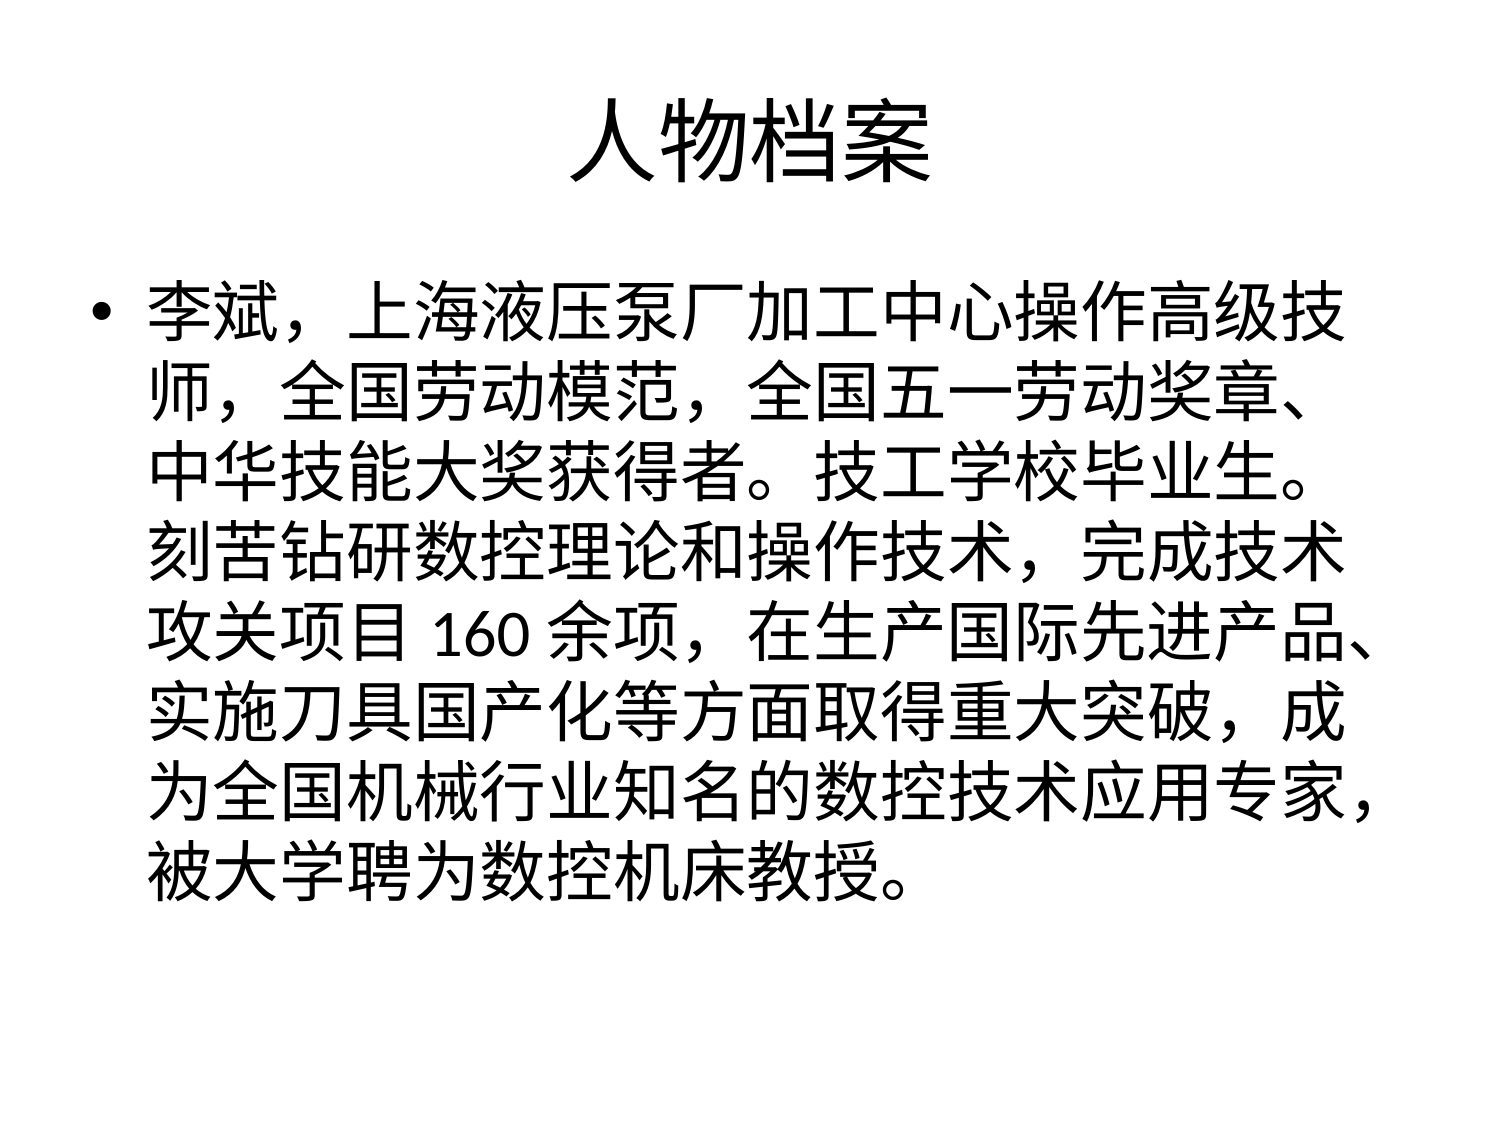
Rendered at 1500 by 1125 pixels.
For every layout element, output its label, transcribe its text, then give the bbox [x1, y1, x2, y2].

title 人物档案 [75, 45, 1425, 233]
list 李斌，上海液压泵厂加工中心操作高级技师，全国劳动模范，全国五一劳动奖章、中华技能大奖获得者。技工学校毕业生。刻苦钻研数控理论和操作技术，完成技术攻关项目160余项，在生产国际先进产品、实施刀具国产化等方面取得重大突破，成为全国机械行业知名的数控技术应用专家，被大学聘为数控机床教授。 [75, 262, 1425, 1005]
